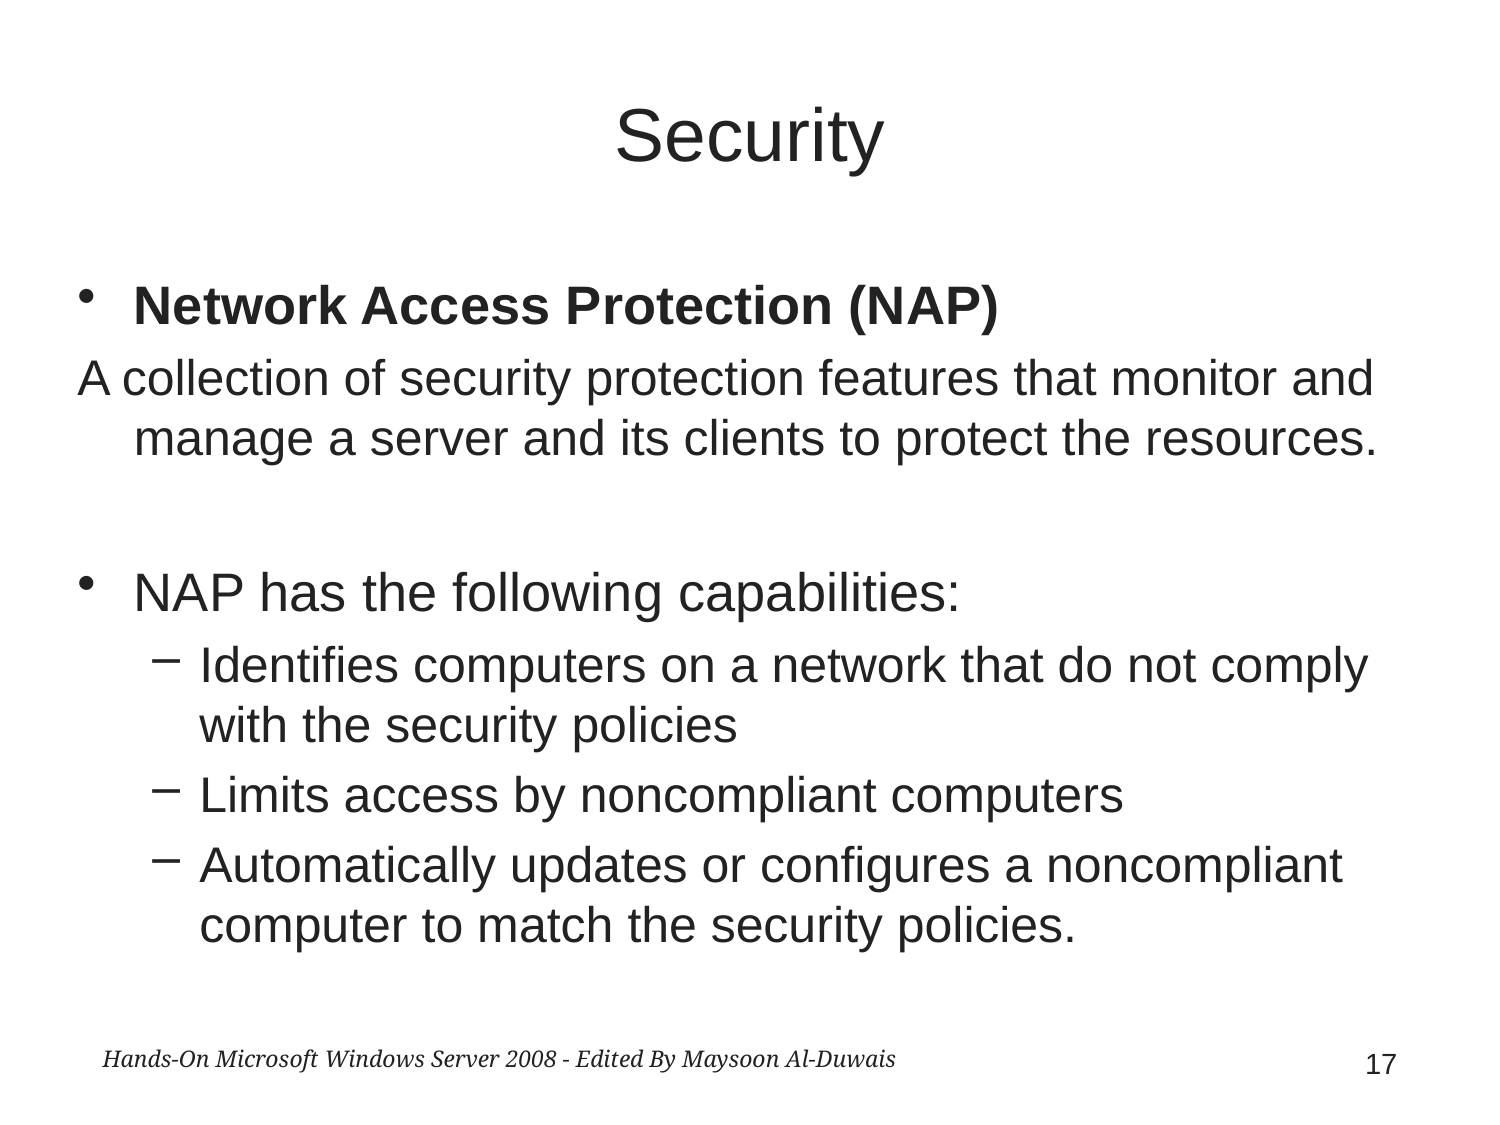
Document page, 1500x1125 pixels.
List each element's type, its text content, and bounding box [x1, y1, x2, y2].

slide_number 17 [1074, 1037, 1413, 1101]
footer Hands-On Microsoft Windows Server 2008 - Edited By Maysoon Al-Duwais [87, 1037, 1051, 1101]
list Network Access Protection (NAP) A collection of security protection features that monitor and manage a server and its clients to protect the resources. NAP has the following capabilities: Identifies computers on a network that do not comply with the security policies Limits access by noncompliant computers Automatically updates or configures a noncompliant computer to match the security policies. [62, 262, 1426, 1013]
title Security [87, 37, 1413, 226]
